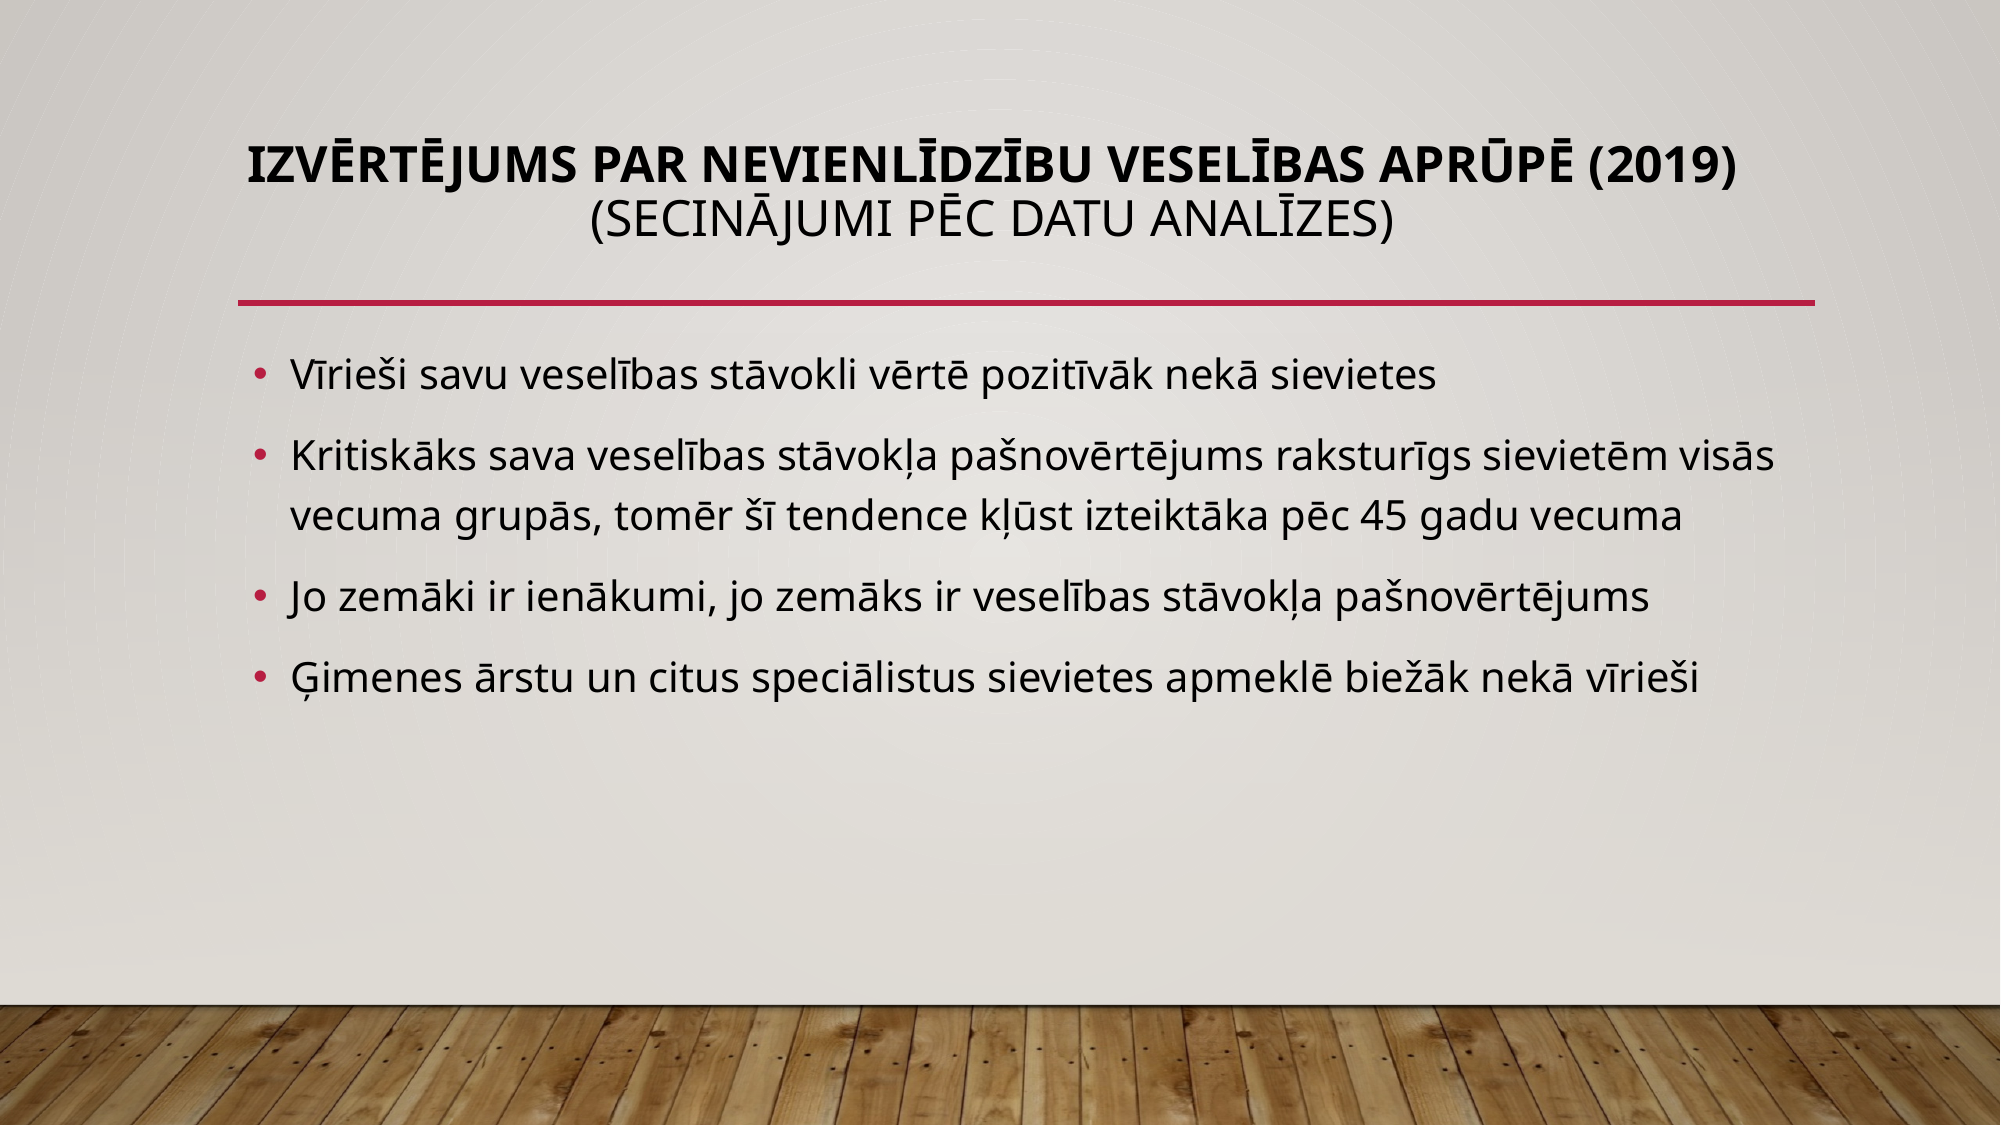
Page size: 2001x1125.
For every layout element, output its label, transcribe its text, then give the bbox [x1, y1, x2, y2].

picture [0, 1005, 2000, 1125]
list Vīrieši savu veselības stāvokli vērtē pozitīvāk nekā sievietes Kritiskāks sava veselības stāvokļa pašnovērtējums raksturīgs sievietēm visās vecuma grupās, tomēr šī tendence kļūst izteiktāka pēc 45 gadu vecuma Jo zemāki ir ienākumi, jo zemāks ir veselības stāvokļa pašnovērtējums Ģimenes ārstu un citus speciālistus sievietes apmeklē biežāk nekā vīrieši [238, 330, 1814, 897]
title izvērtējums par nevienlīdzību veselības aprūpē (2019) (secinājumi pēc datu analīzes) [171, 131, 1814, 305]
